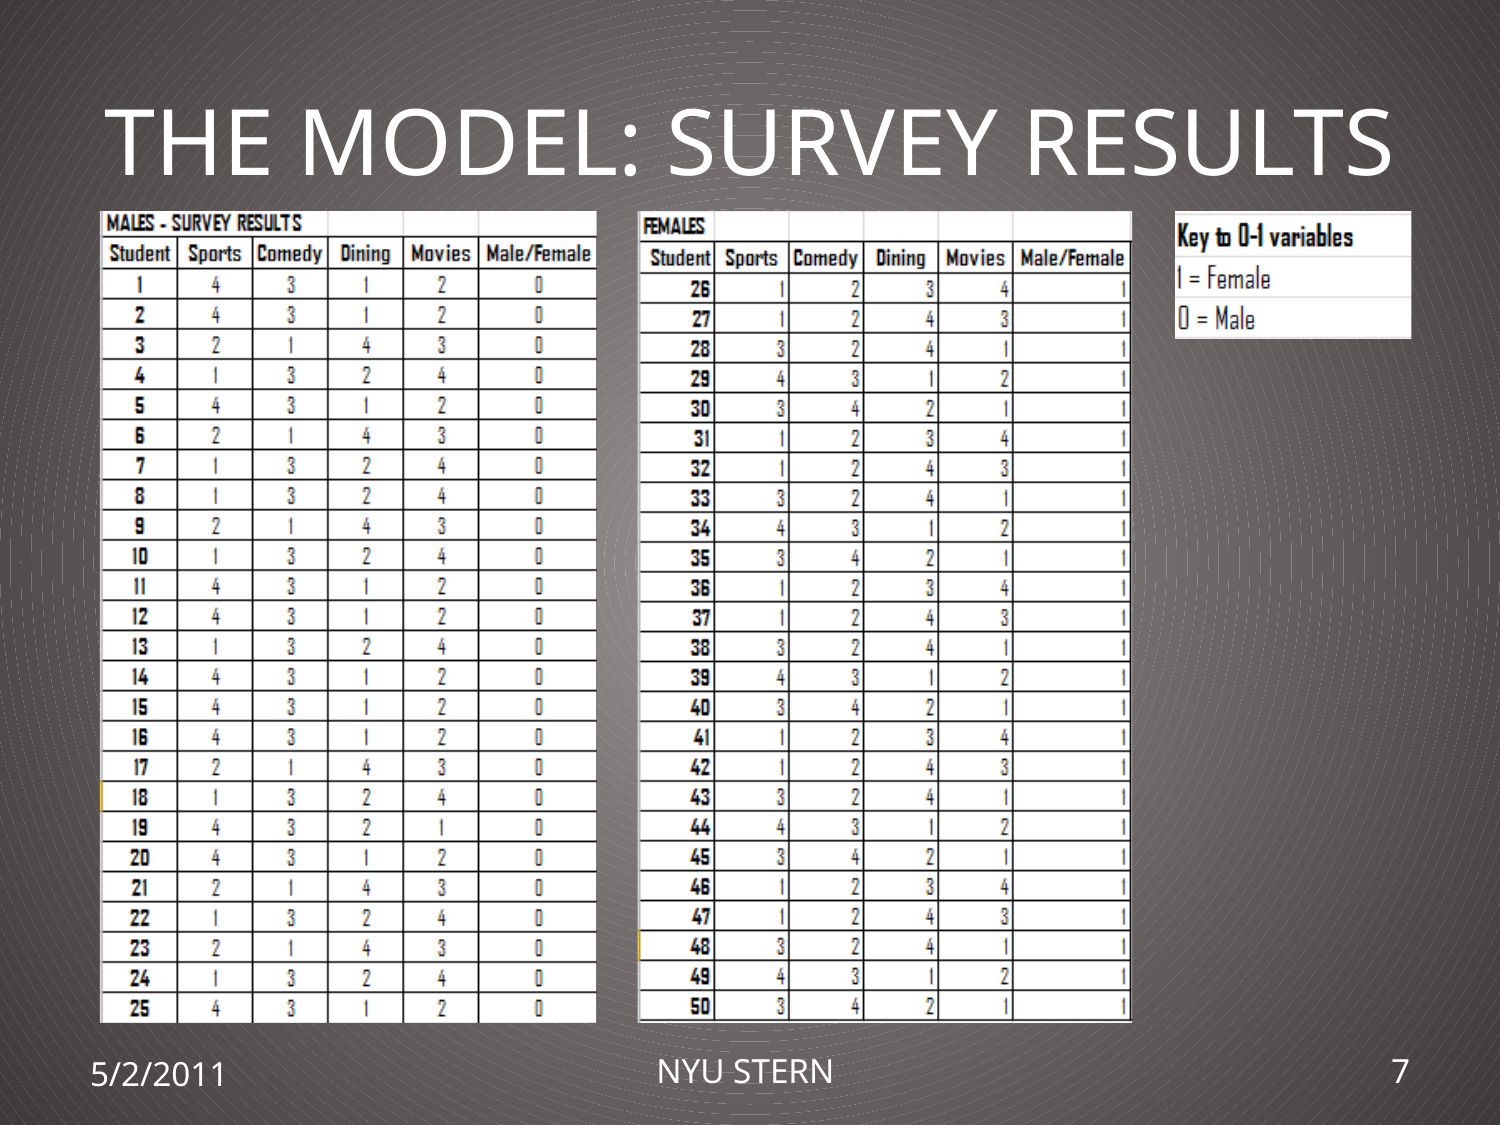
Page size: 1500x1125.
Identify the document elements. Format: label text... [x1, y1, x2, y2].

picture [99, 211, 597, 1023]
slide_number 7 [1074, 1042, 1425, 1103]
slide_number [75, 1042, 425, 1103]
picture [1174, 211, 1412, 340]
picture [637, 211, 1133, 1023]
footer NYU STERN [512, 1042, 988, 1103]
title THE MODEL: SURVEY RESULTS [75, 45, 1425, 233]
